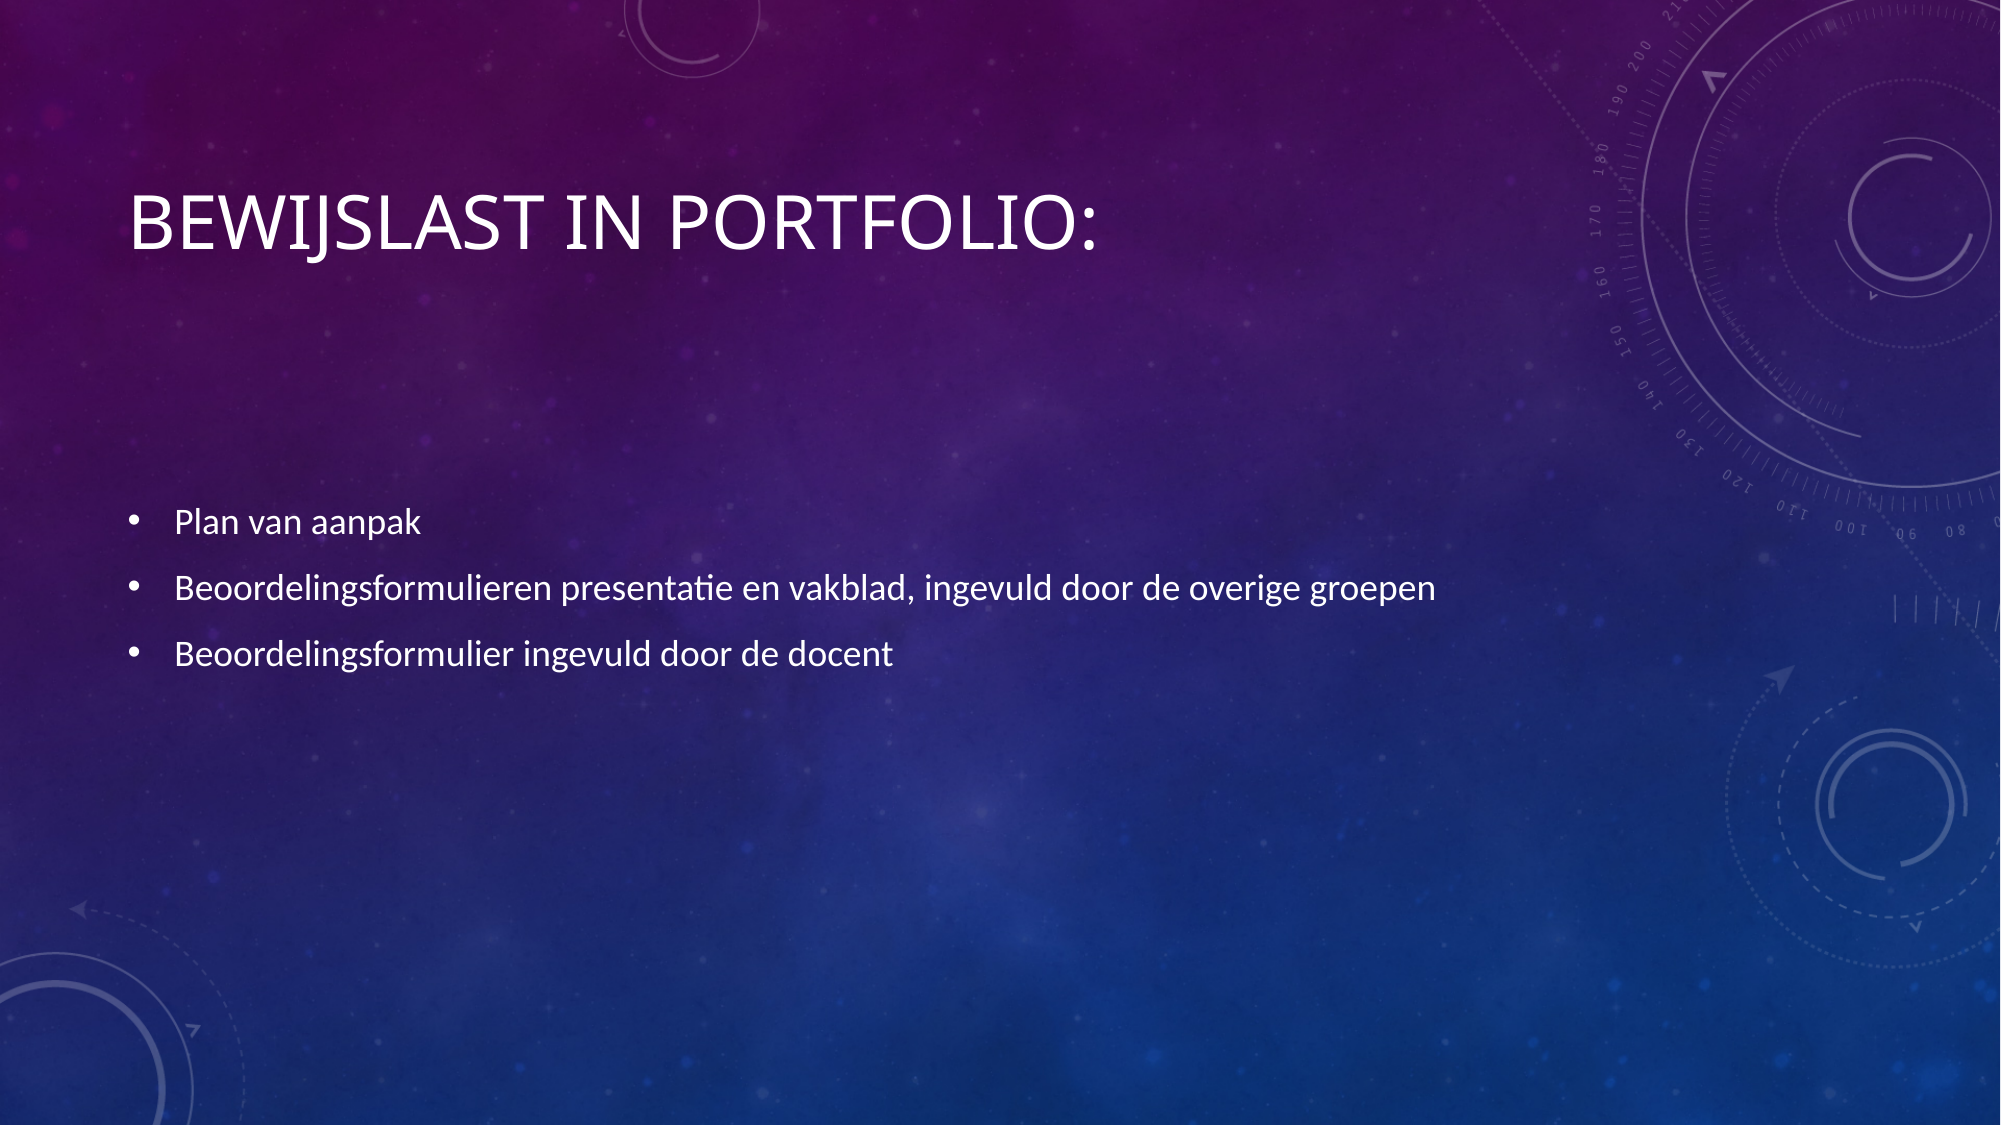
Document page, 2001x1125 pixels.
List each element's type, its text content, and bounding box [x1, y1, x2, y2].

list Plan van aanpak Beoordelingsformulieren presentatie en vakblad, ingevuld door de overige groepen Beoordelingsformulier ingevuld door de docent [112, 99, 1775, 1072]
picture [0, 0, 2001, 1125]
